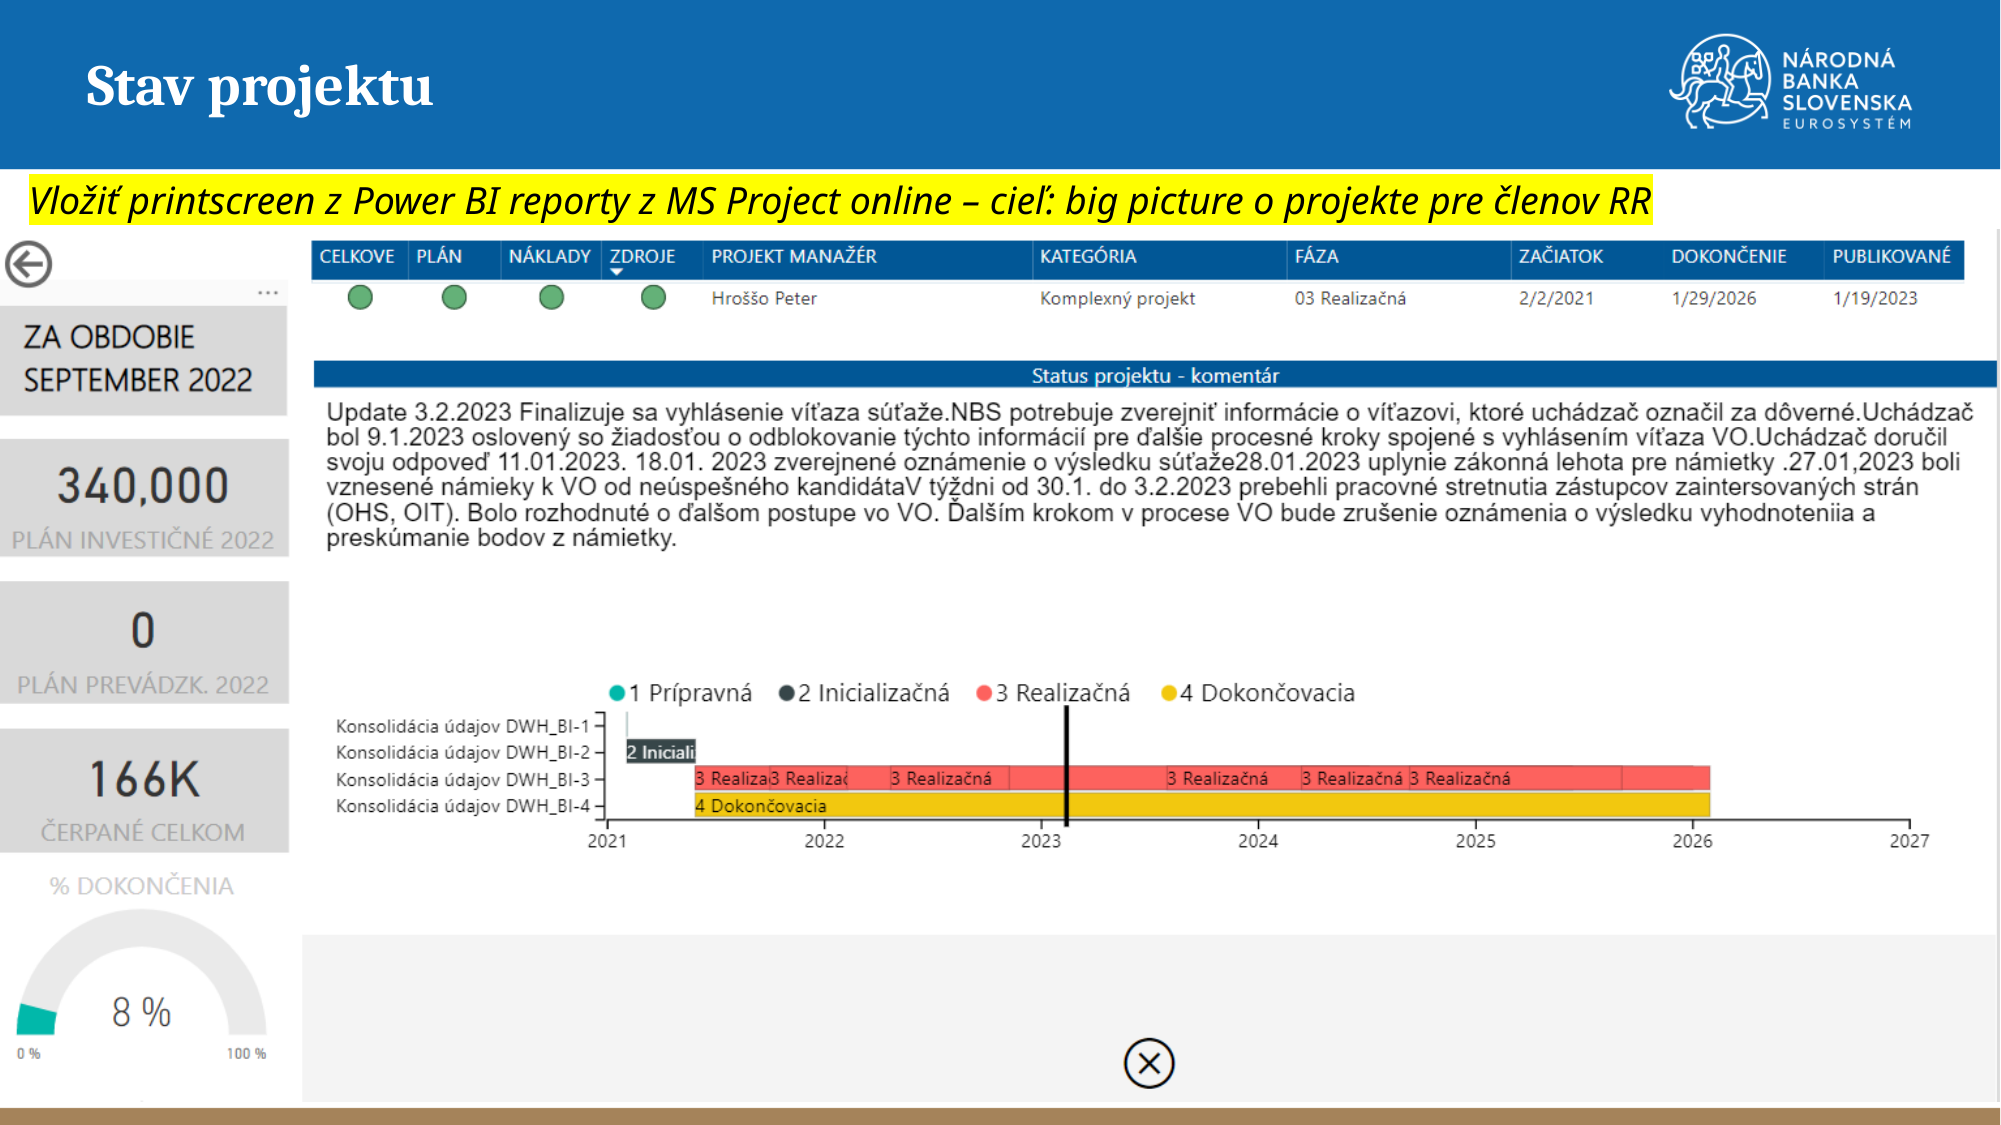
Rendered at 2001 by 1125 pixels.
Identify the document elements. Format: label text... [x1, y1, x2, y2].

list Stav projektu [62, 47, 1571, 161]
picture [0, 0, 2001, 1125]
text_box Vložiť printscreen z Power BI reporty z MS Project online – cieľ: big picture o projekte pre členov RR [14, 169, 1960, 229]
